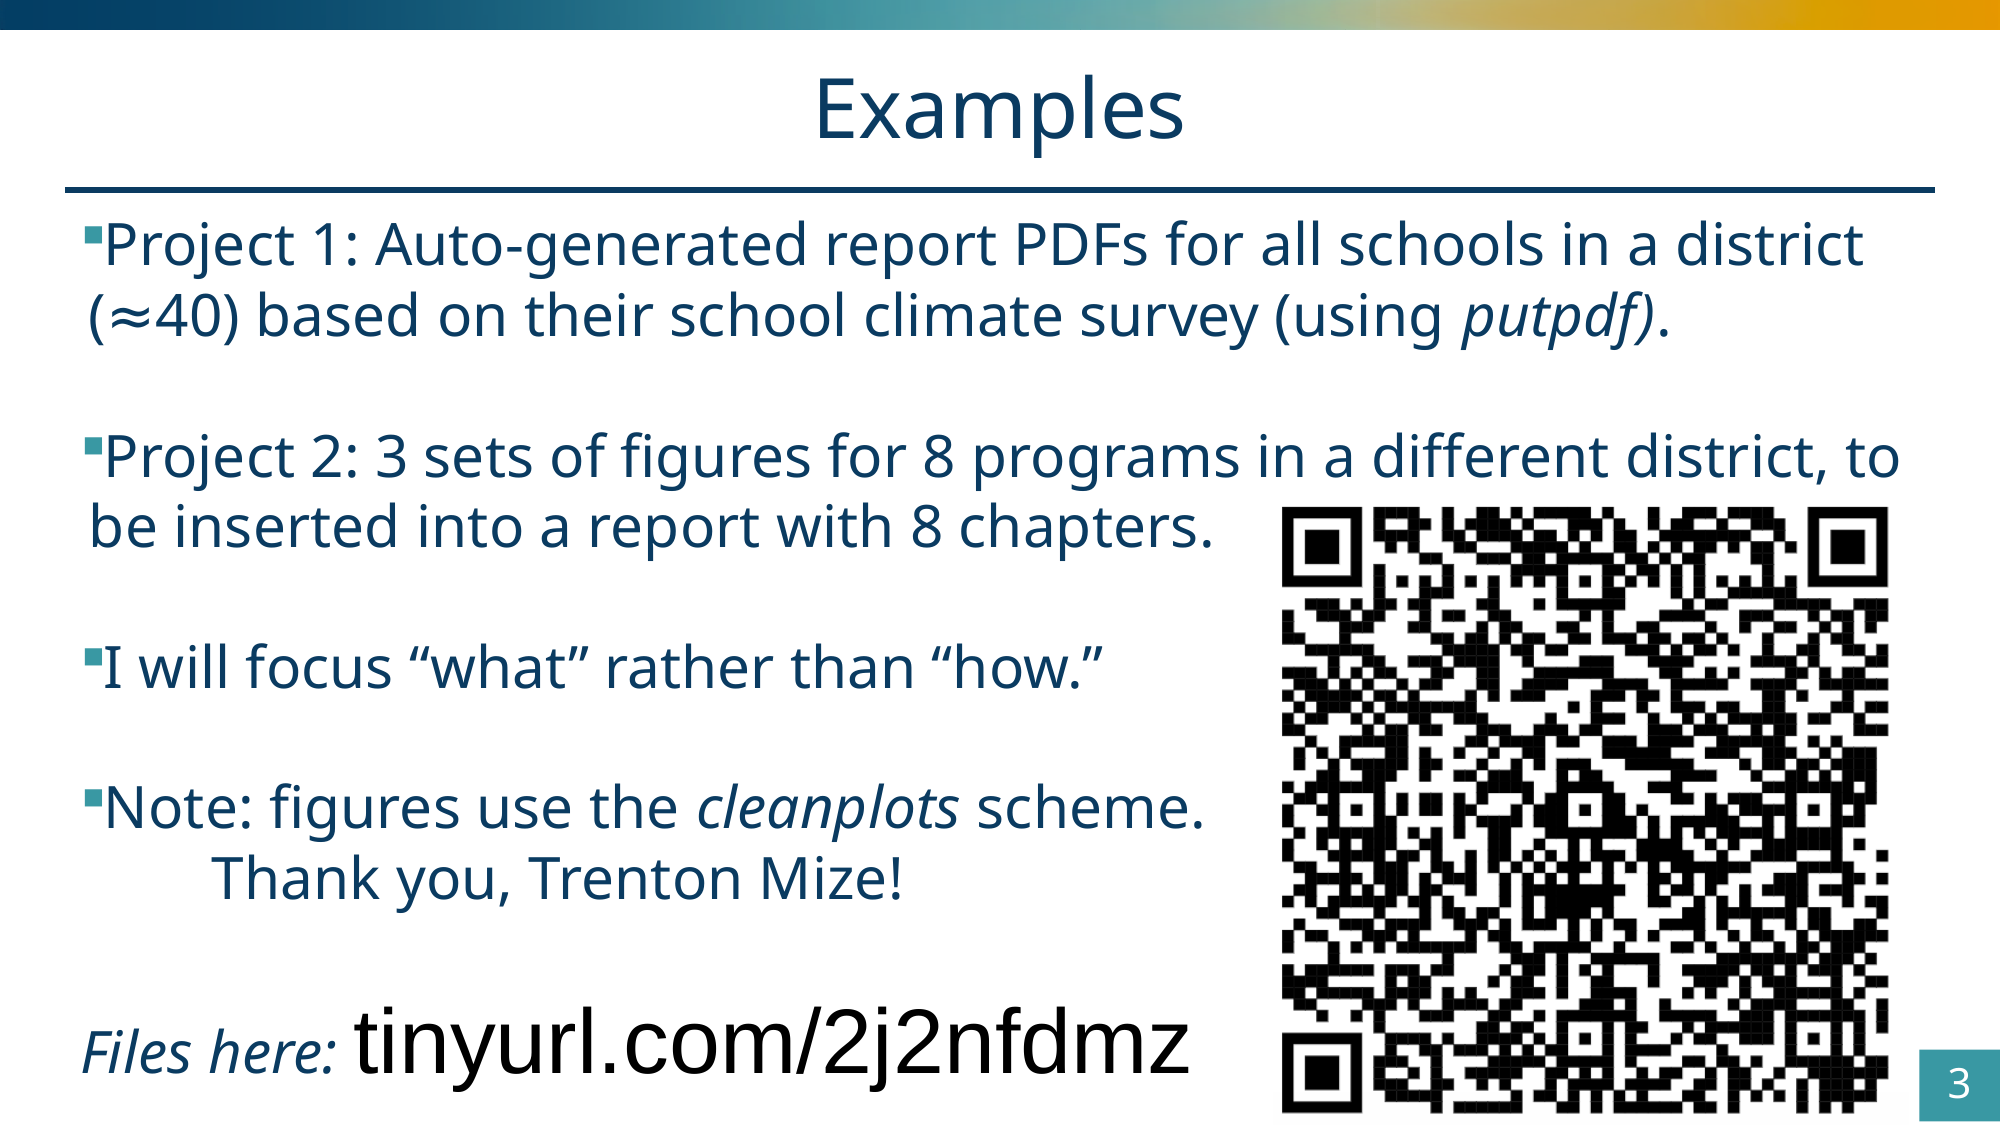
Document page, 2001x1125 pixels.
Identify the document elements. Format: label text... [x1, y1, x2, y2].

title Examples [64, 32, 1936, 190]
picture [0, 0, 2000, 30]
picture [1273, 499, 1909, 1125]
list Project 1: Auto-generated report PDFs for all schools in a district (≈40) based on their school climate survey (using putpdf). Project 2: 3 sets of figures for 8 programs in a different district, to be inserted into a report with 8 chapters. I will focus “what” rather than “how.” Note: figures use the cleanplots scheme. Thank you, Trenton Mize! Files here: tinyurl.com/2j2nfdmz [64, 199, 1936, 1116]
